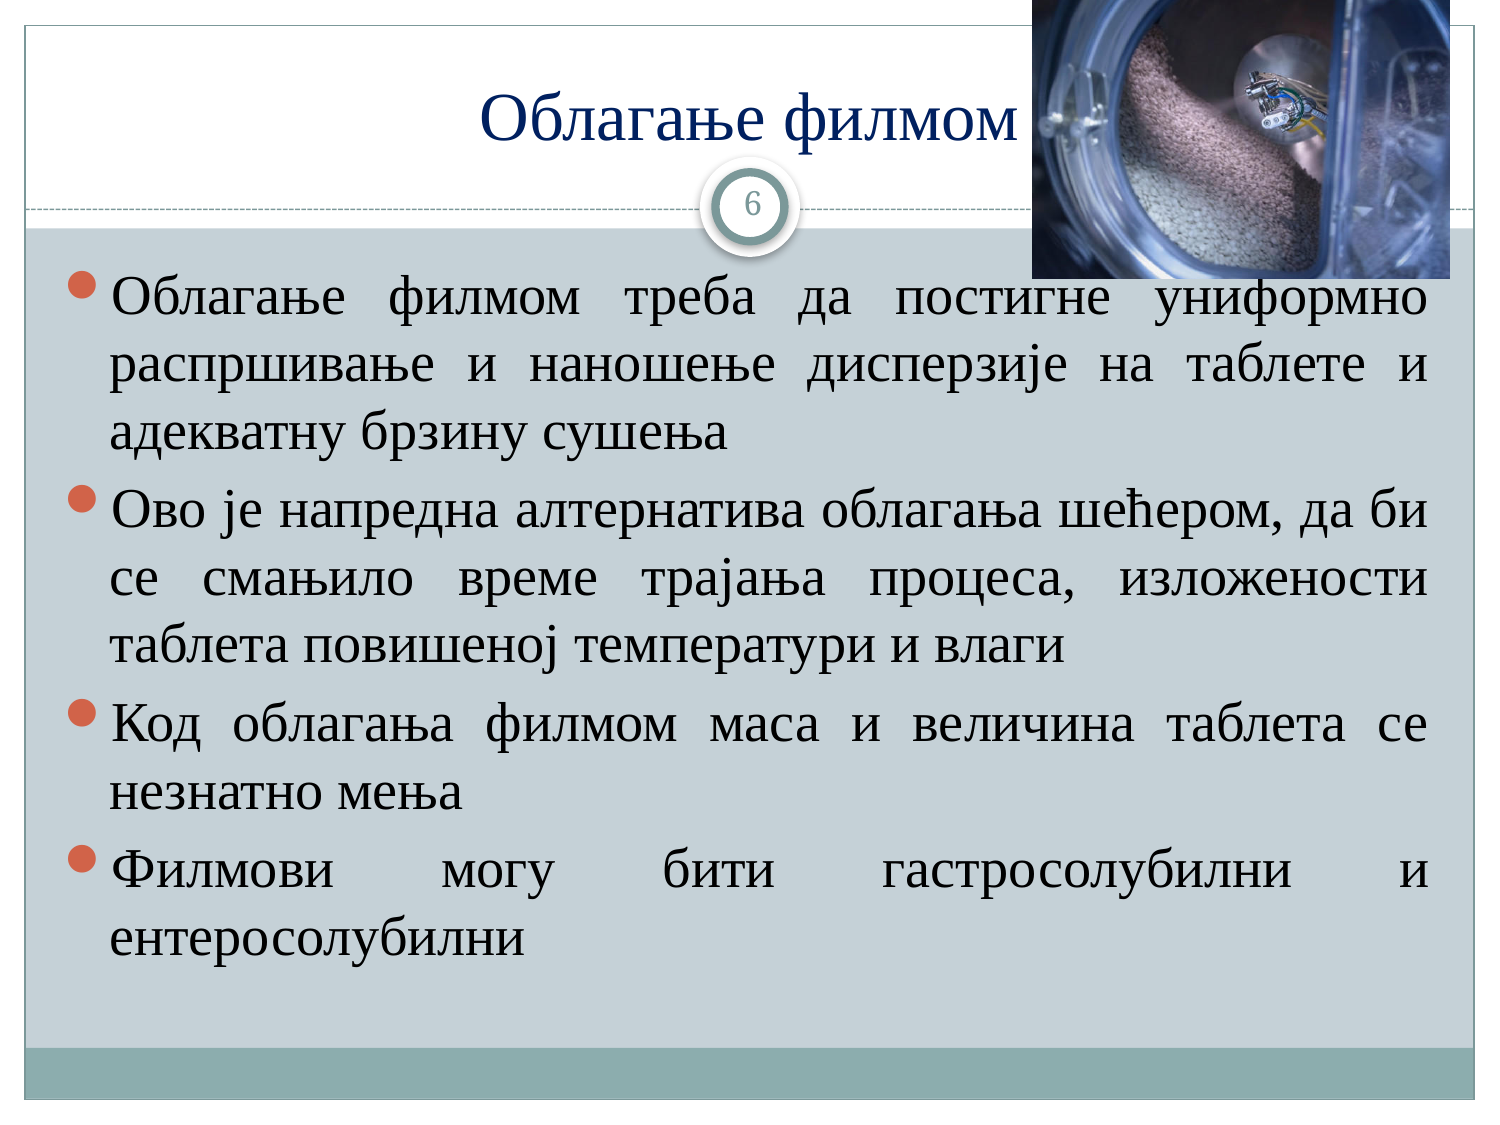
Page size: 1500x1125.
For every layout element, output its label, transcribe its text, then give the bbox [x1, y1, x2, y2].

slide_number 6 [715, 168, 791, 241]
picture [1032, 0, 1450, 279]
title Облагање филмом [49, 37, 1025, 162]
list Облагање филмом треба да постигне униформно распршивање и наношење дисперзије на таблете и адекватну брзину сушења Ово је напредна алтернатива облагања шећером, да би се смањило време трајања процеса, изложености таблета повишеној температури и влаги Код облагања филмом маса и величина таблета се незнатно мења Филмови могу бити гастросолубилни и ентеросолубилни [49, 250, 1445, 1001]
